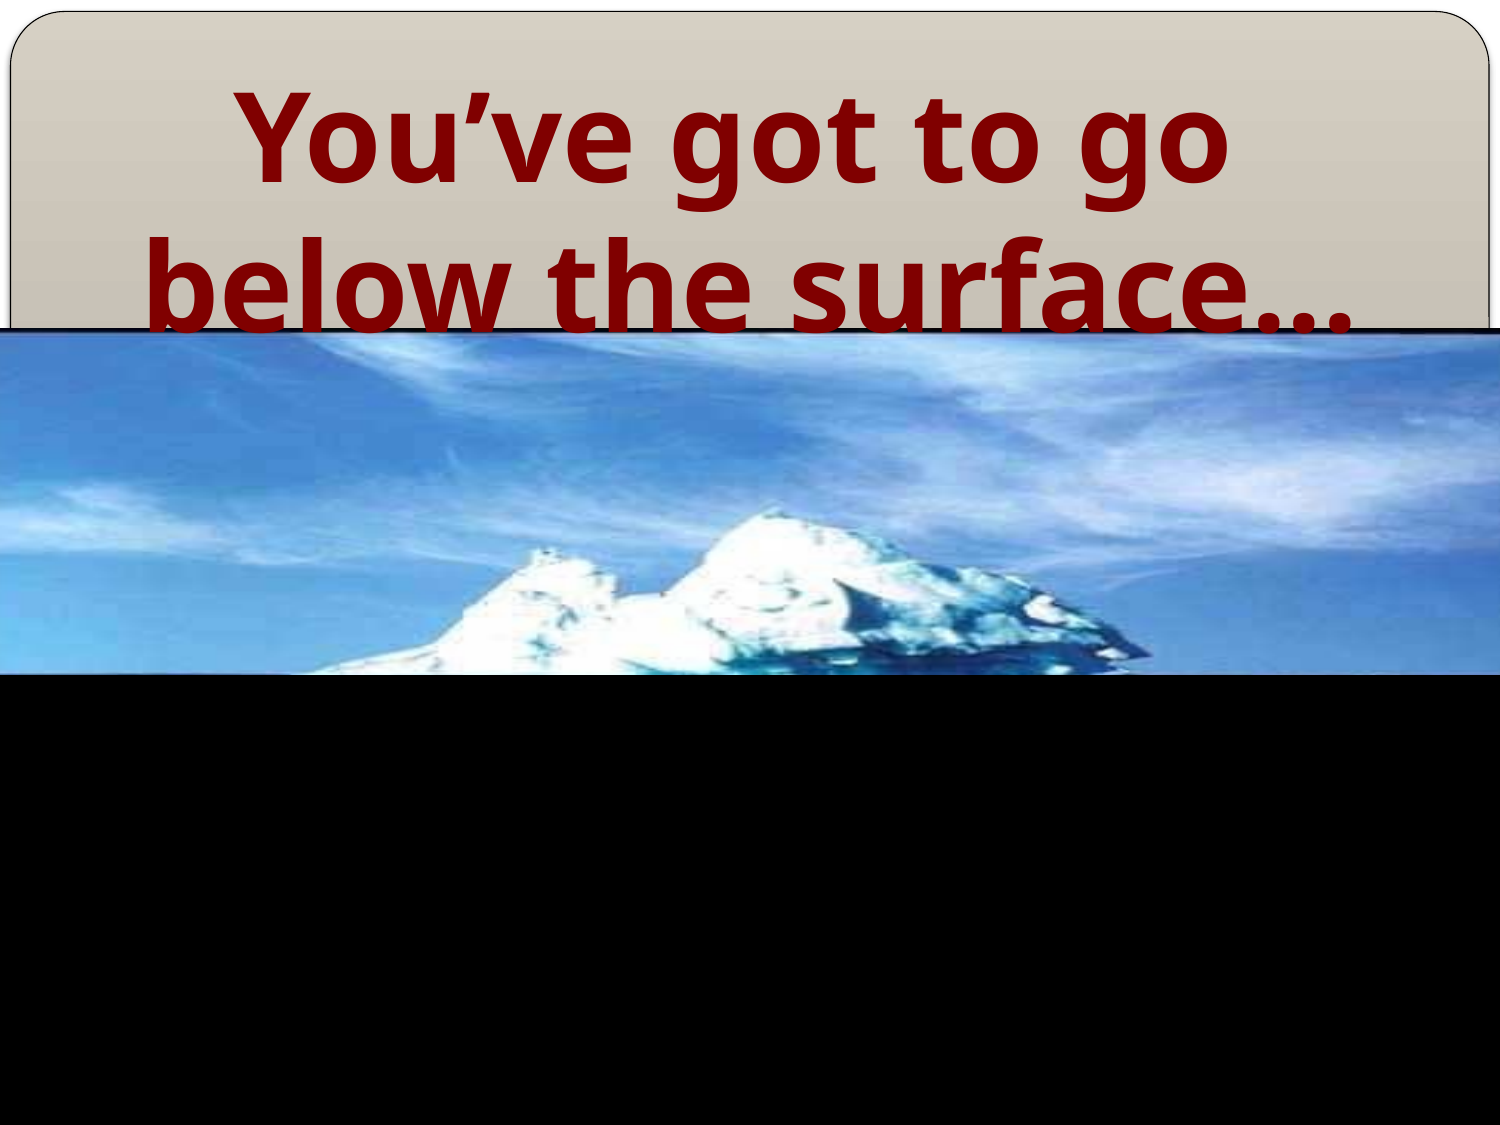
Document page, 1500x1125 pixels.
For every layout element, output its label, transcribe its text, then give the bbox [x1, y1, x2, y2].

text_box You’ve got to go below the surface... [0, 49, 1500, 326]
picture [0, 327, 1500, 1125]
